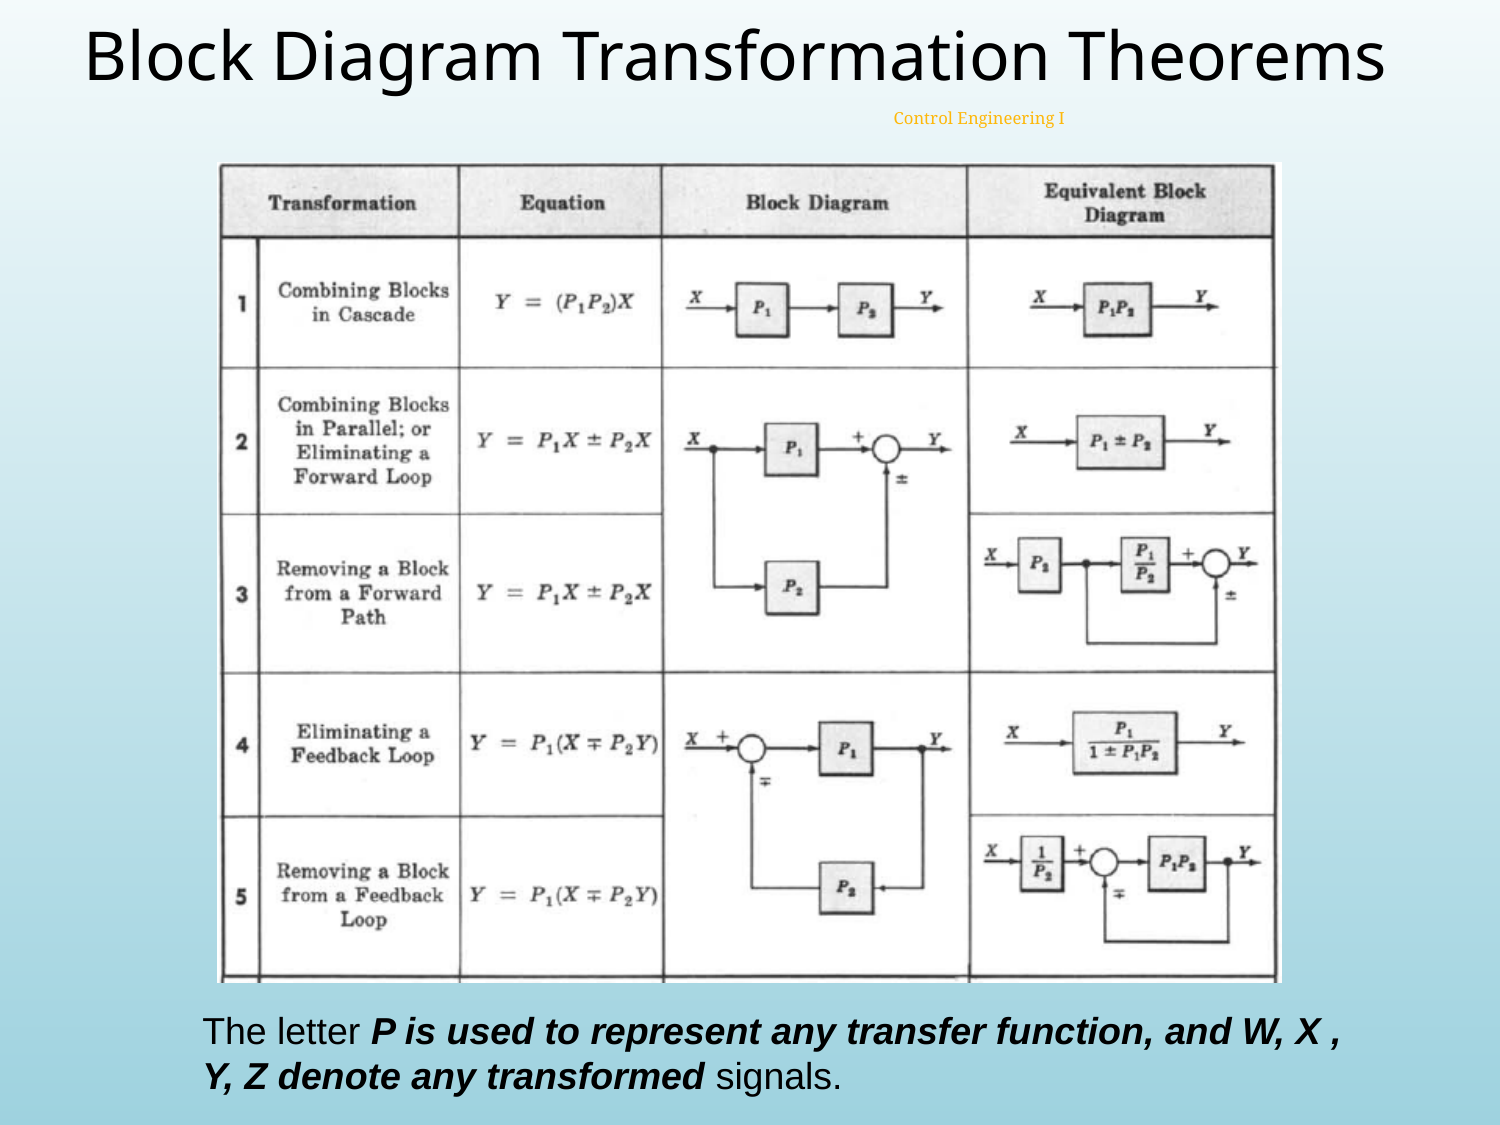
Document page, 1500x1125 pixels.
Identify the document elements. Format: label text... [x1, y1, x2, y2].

text_box The letter P is used to represent any transfer function, and W, X , Y, Z denote any transformed signals. [187, 999, 1363, 1105]
footer Control Engineering I [862, 100, 1080, 159]
title Block Diagram Transformation Theorems [68, 1, 1432, 106]
picture [217, 162, 1283, 984]
